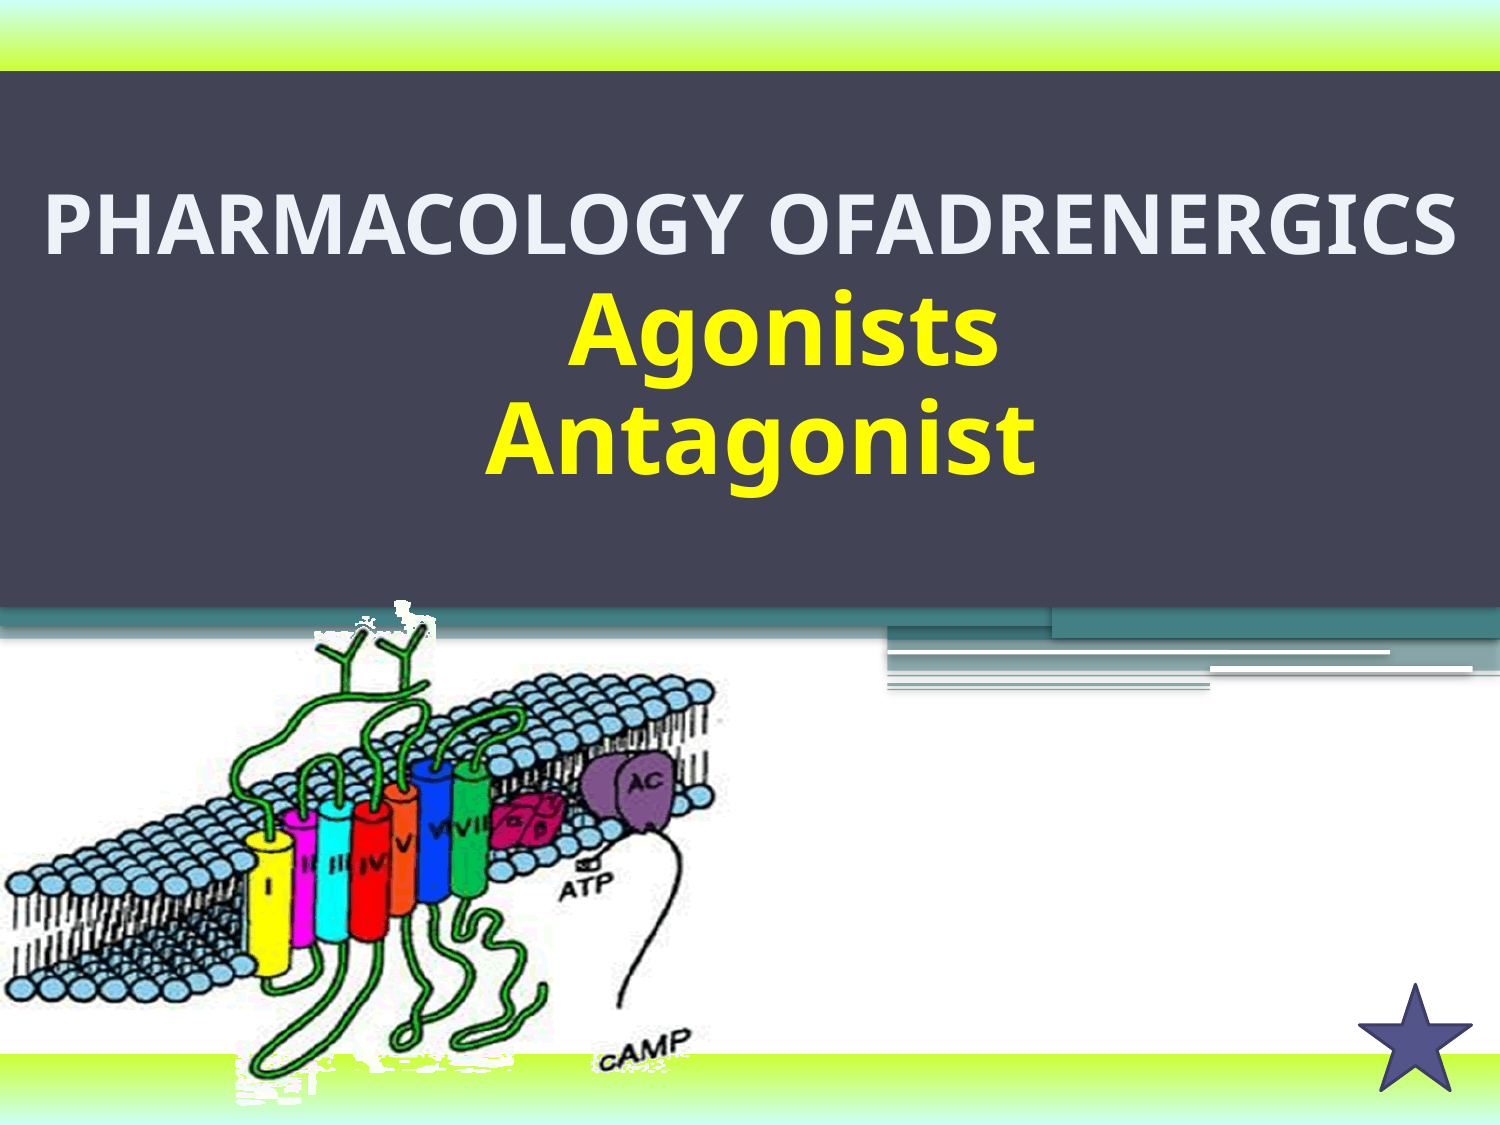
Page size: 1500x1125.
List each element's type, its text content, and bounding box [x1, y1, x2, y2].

text_box [745, 1053, 1500, 1125]
text_box PHARMACOLOGY OFADRENERGICS [0, 164, 1500, 279]
text_box [1357, 982, 1473, 1092]
text_box Agonists [35, 257, 1500, 367]
picture [0, 568, 739, 1125]
text_box Antagonist [11, 367, 1500, 503]
text_box [0, 0, 1500, 72]
